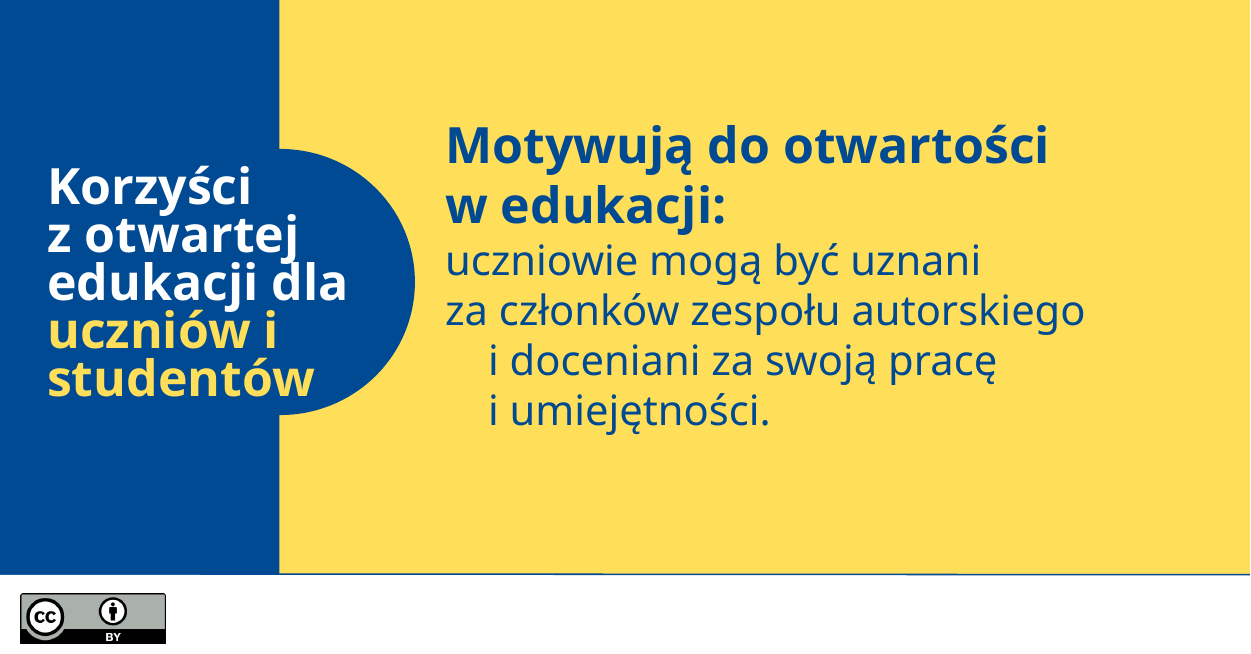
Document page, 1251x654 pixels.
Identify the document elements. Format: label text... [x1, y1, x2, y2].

text_box Motywują do otwartości w edukacji: uczniowie mogą być uznani za członków zespołu autorskiego i doceniani za swoją pracę i umiejętności. [430, 98, 1215, 449]
text_box [0, 582, 1250, 654]
text_box [0, 0, 280, 573]
picture [20, 592, 166, 645]
text_box Korzyści z otwartej edukacji dla uczniów i studentów [32, 151, 415, 421]
